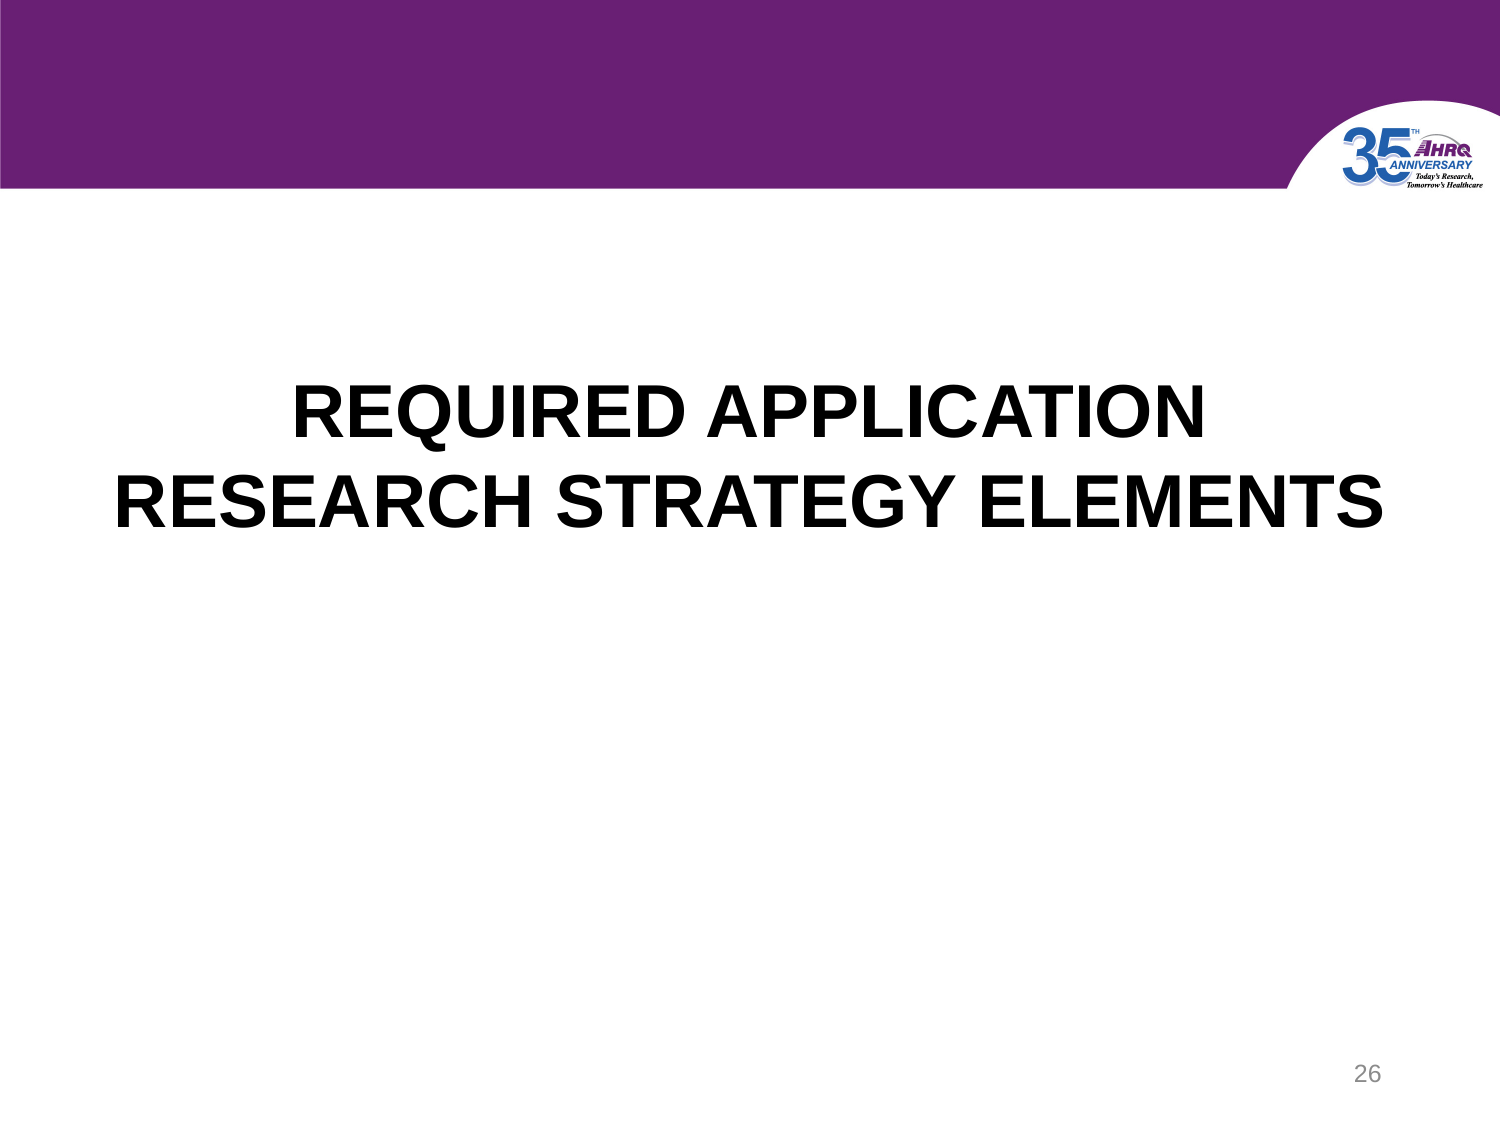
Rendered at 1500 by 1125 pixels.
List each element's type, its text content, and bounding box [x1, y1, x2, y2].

list Required Application Research Strategy Elements [75, 270, 1425, 1013]
slide_number 26 [1059, 1042, 1397, 1103]
picture [0, 0, 1500, 1125]
